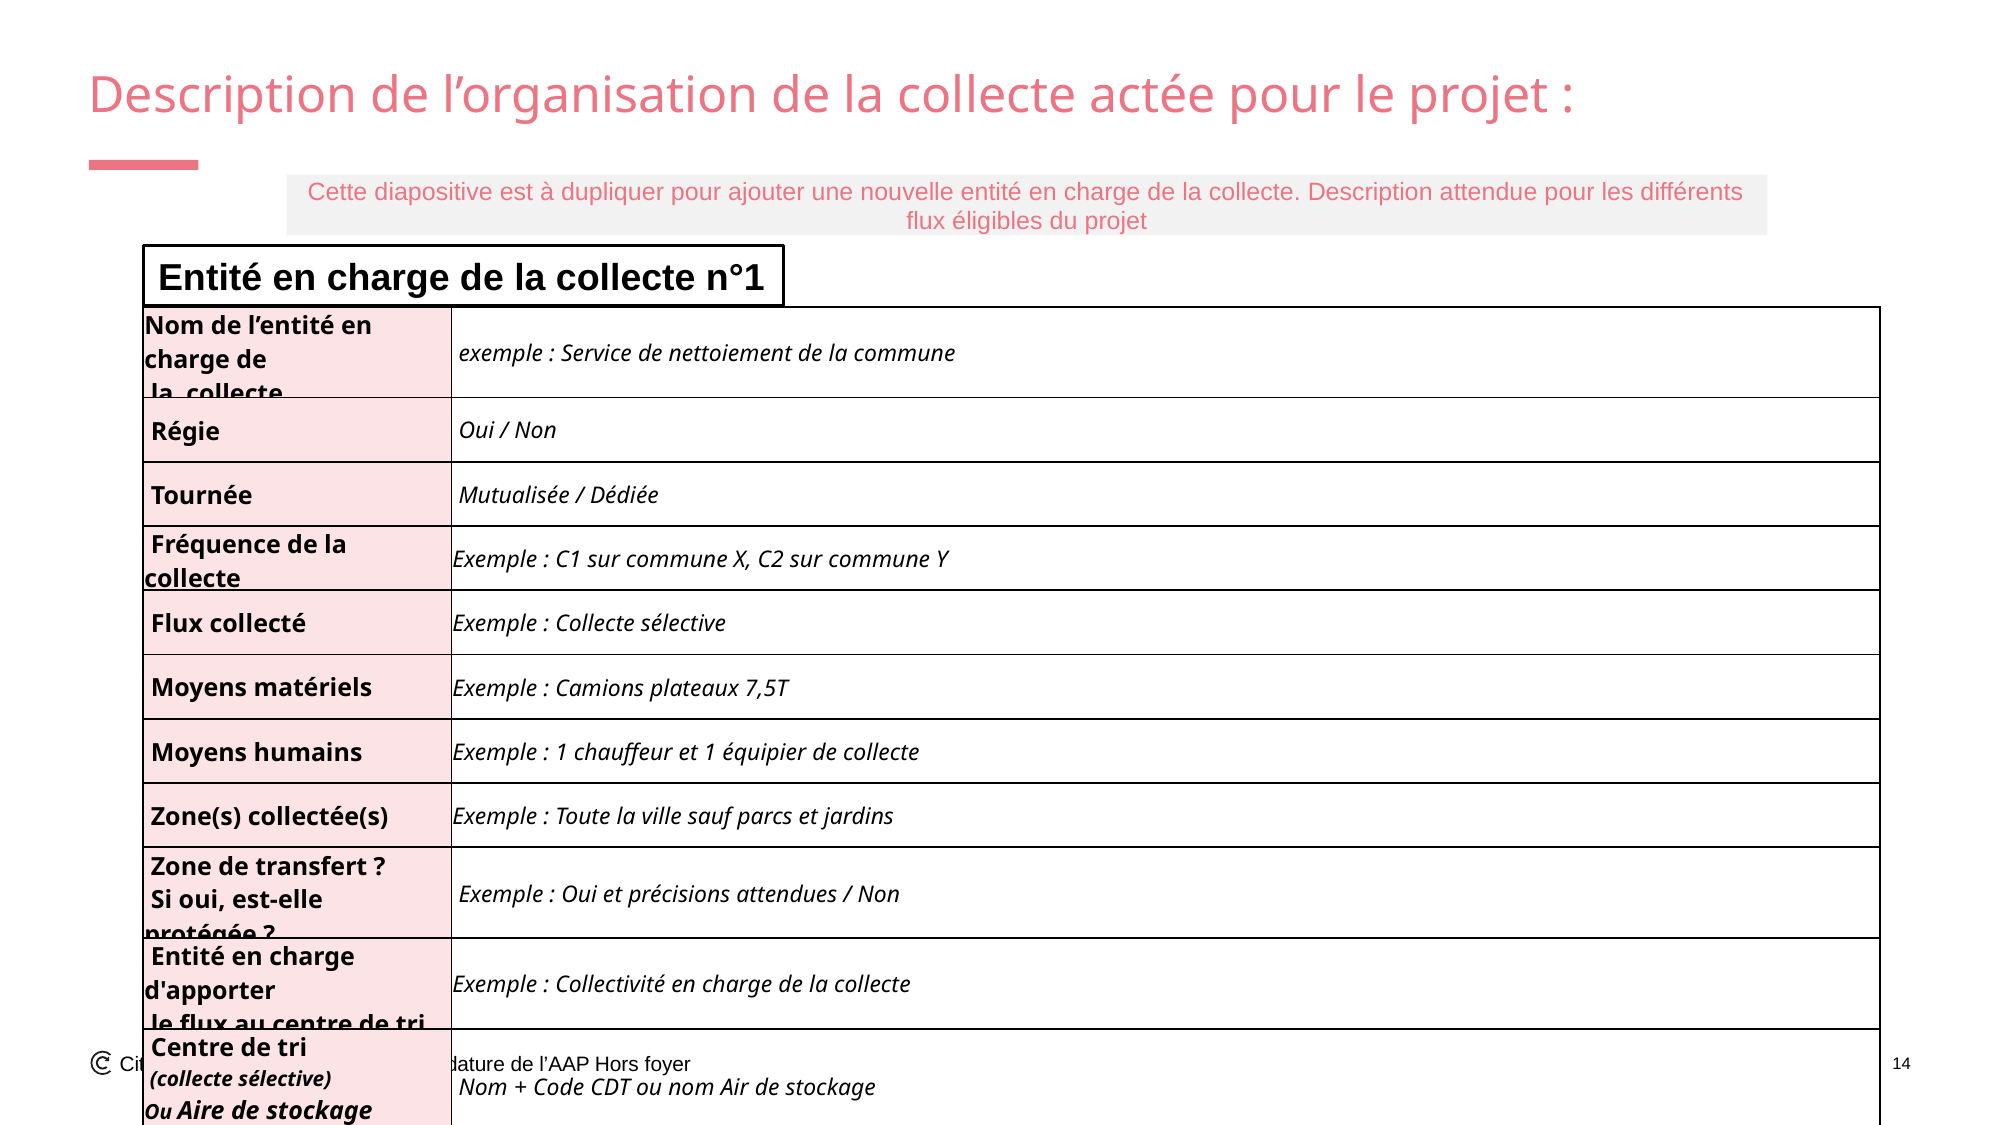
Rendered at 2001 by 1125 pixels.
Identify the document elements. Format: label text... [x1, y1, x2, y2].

table_cell Oui / Non [452, 398, 1879, 461]
table_cell Entité en charge d'apporter le flux au centre de tri [144, 939, 451, 1028]
table_cell Zone de transfert ? Si oui, est-elle protégée ? [144, 848, 451, 937]
table_cell Régie [144, 398, 451, 461]
table_header exemple : Service de nettoiement de la commune [452, 308, 1879, 397]
table_cell Moyens matériels [144, 655, 451, 718]
table_cell Flux collecté [144, 591, 451, 654]
table_cell Exemple : 1 chauffeur et 1 équipier de collecte [452, 720, 1879, 782]
table_cell Exemple : Toute la ville sauf parcs et jardins [452, 784, 1879, 846]
table_cell Zone(s) collectée(s) [144, 784, 451, 846]
title Description de l’organisation de la collecte actée pour le projet : [73, 31, 1910, 165]
table_header Nom de l’entité en charge de la collecte [144, 308, 451, 397]
table_cell Exemple : Camions plateaux 7,5T [452, 655, 1879, 718]
table_cell Tournée [144, 463, 451, 525]
text_box Cette diapositive est à dupliquer pour ajouter une nouvelle entité en charge de la collecte. Description attendue pour les différents flux éligibles du projet [286, 174, 1768, 236]
table_cell Exemple : C1 sur commune X, C2 sur commune Y [452, 527, 1879, 589]
table_cell Exemple : Collectivité en charge de la collecte [452, 939, 1879, 1028]
footer Citeo | Juin 2025 | Dossier de candidature de l’AAP Hors foyer [119, 1032, 142, 1093]
table_cell Exemple : Oui et précisions attendues / Non [452, 848, 1879, 937]
text_box Entité en charge de la collecte n°1 [143, 245, 784, 306]
slide_number 14 [1881, 1032, 1927, 1094]
table_cell Exemple : Collecte sélective [452, 591, 1879, 654]
table_cell Mutualisée / Dédiée [452, 463, 1879, 525]
table_cell Centre de tri (collecte sélective) Ou Aire de stockage (Verre) [144, 1030, 451, 1125]
table_cell Nom + Code CDT ou nom Air de stockage [452, 1030, 1879, 1125]
table_cell Moyens humains [144, 720, 451, 782]
table_cell Fréquence de la collecte [144, 527, 451, 589]
